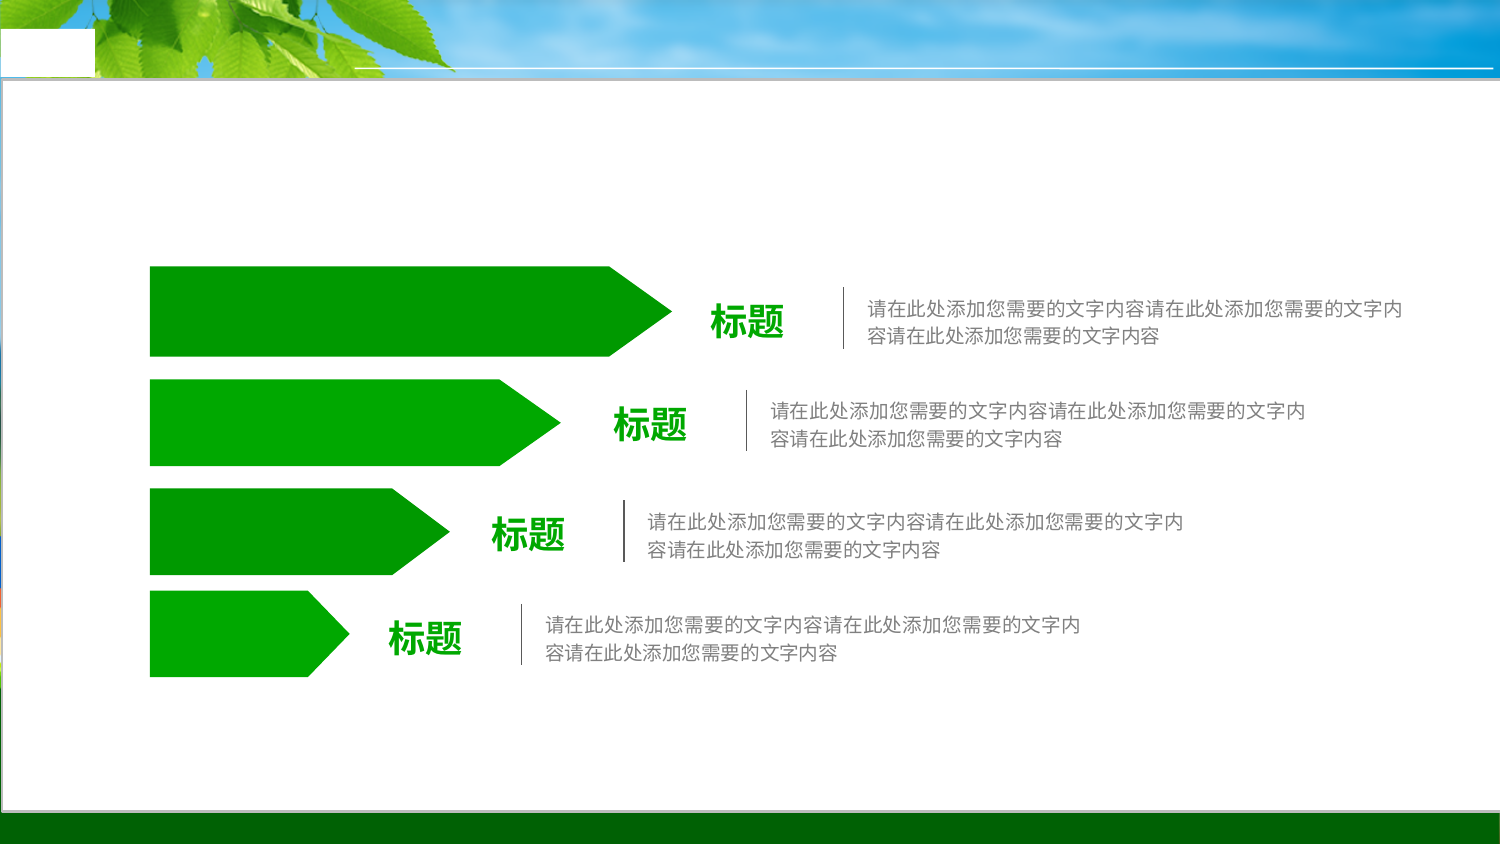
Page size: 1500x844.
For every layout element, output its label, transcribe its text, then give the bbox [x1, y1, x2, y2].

text_box 请在此处添加您需要的文字内容请在此处添加您需要的文字内容请在此处添加您需要的文字内容 [545, 609, 1081, 665]
text_box [149, 266, 673, 357]
text_box 标题 [451, 504, 606, 564]
picture [0, 0, 1500, 844]
text_box 请在此处添加您需要的文字内容请在此处添加您需要的文字内容请在此处添加您需要的文字内容 [770, 395, 1306, 451]
text_box [149, 379, 561, 467]
text_box 标题 [670, 291, 825, 351]
text_box [149, 590, 350, 678]
text_box [149, 488, 450, 576]
text_box 标题 [573, 393, 728, 454]
text_box 请在此处添加您需要的文字内容请在此处添加您需要的文字内容请在此处添加您需要的文字内容 [647, 506, 1184, 561]
text_box 标题 [348, 607, 503, 667]
text_box 请在此处添加您需要的文字内容请在此处添加您需要的文字内容请在此处添加您需要的文字内容 [867, 292, 1403, 348]
